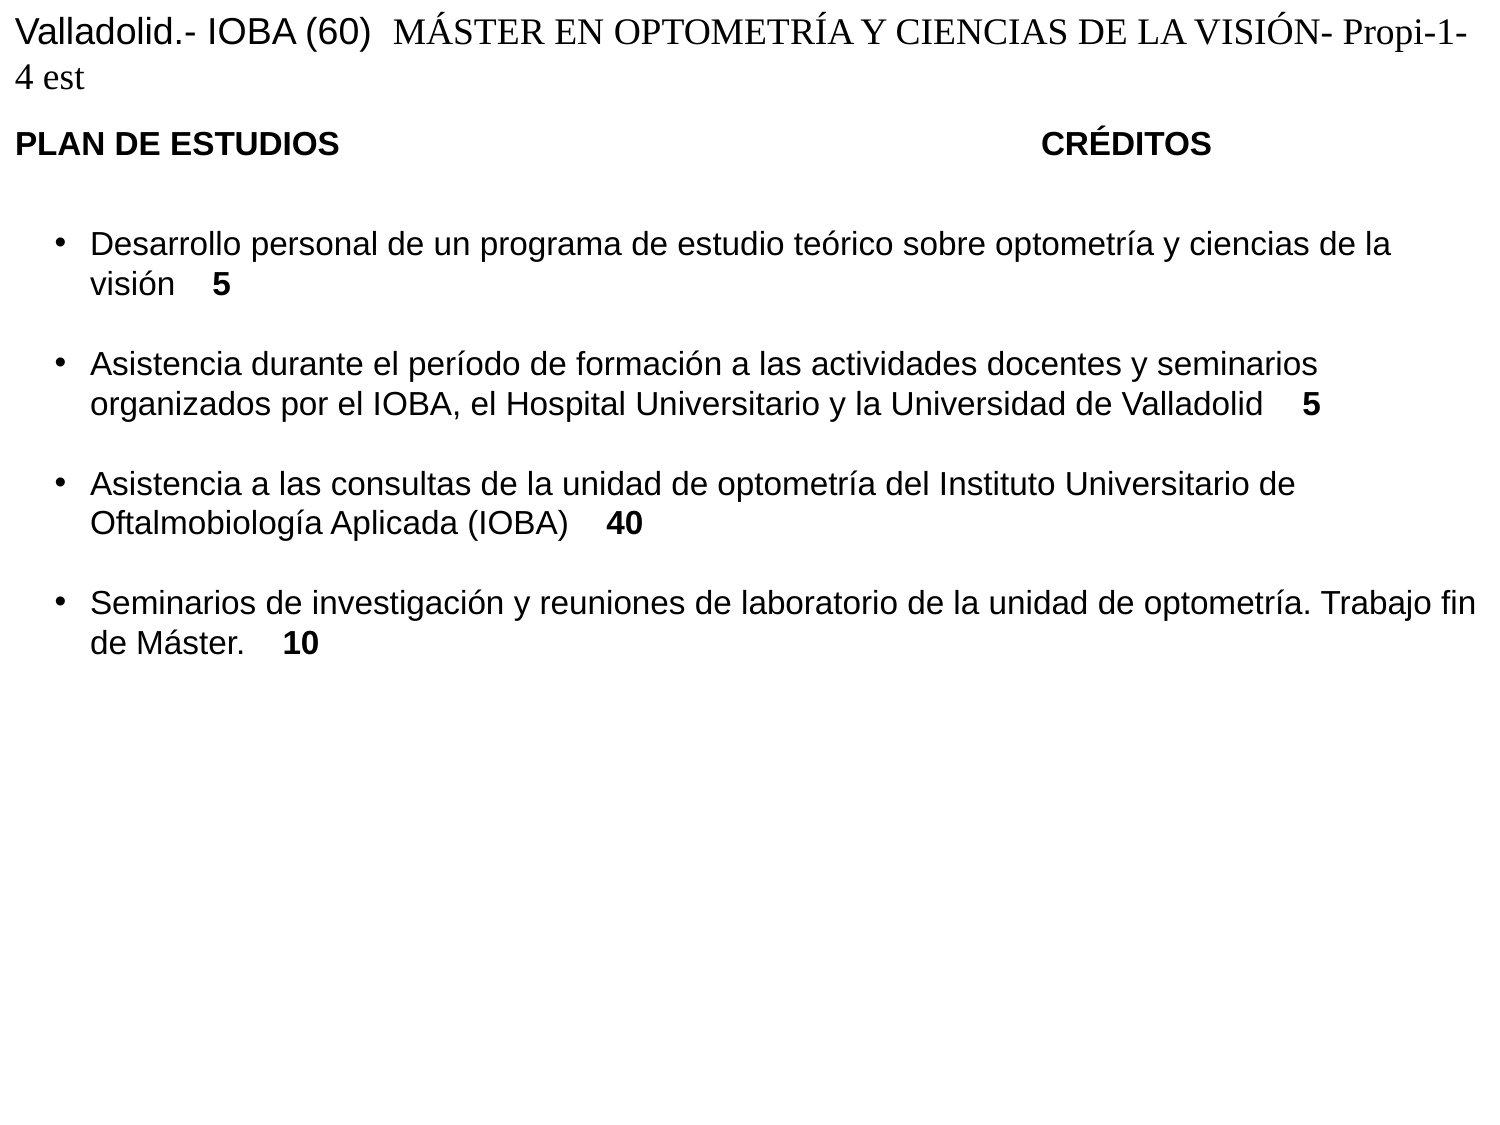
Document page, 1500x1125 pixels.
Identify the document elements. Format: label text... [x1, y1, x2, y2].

text_box Valladolid.- IOBA (60) MÁSTER EN OPTOMETRÍA Y CIENCIAS DE LA VISIÓN- Propi-1-4 est [0, 0, 1500, 105]
text_box PLAN DE ESTUDIOS CRÉDITOS Desarrollo personal de un programa de estudio teórico sobre optometría y ciencias de la visión 5 Asistencia durante el período de formación a las actividades docentes y seminarios organizados por el IOBA, el Hospital Universitario y la Universidad de Valladolid 5 Asistencia a las consultas de la unidad de optometría del Instituto Universitario de Oftalmobiología Aplicada (IOBA) 40 Seminarios de investigación y reuniones de laboratorio de la unidad de optometría. Trabajo fin de Máster. 10 [0, 114, 1500, 669]
